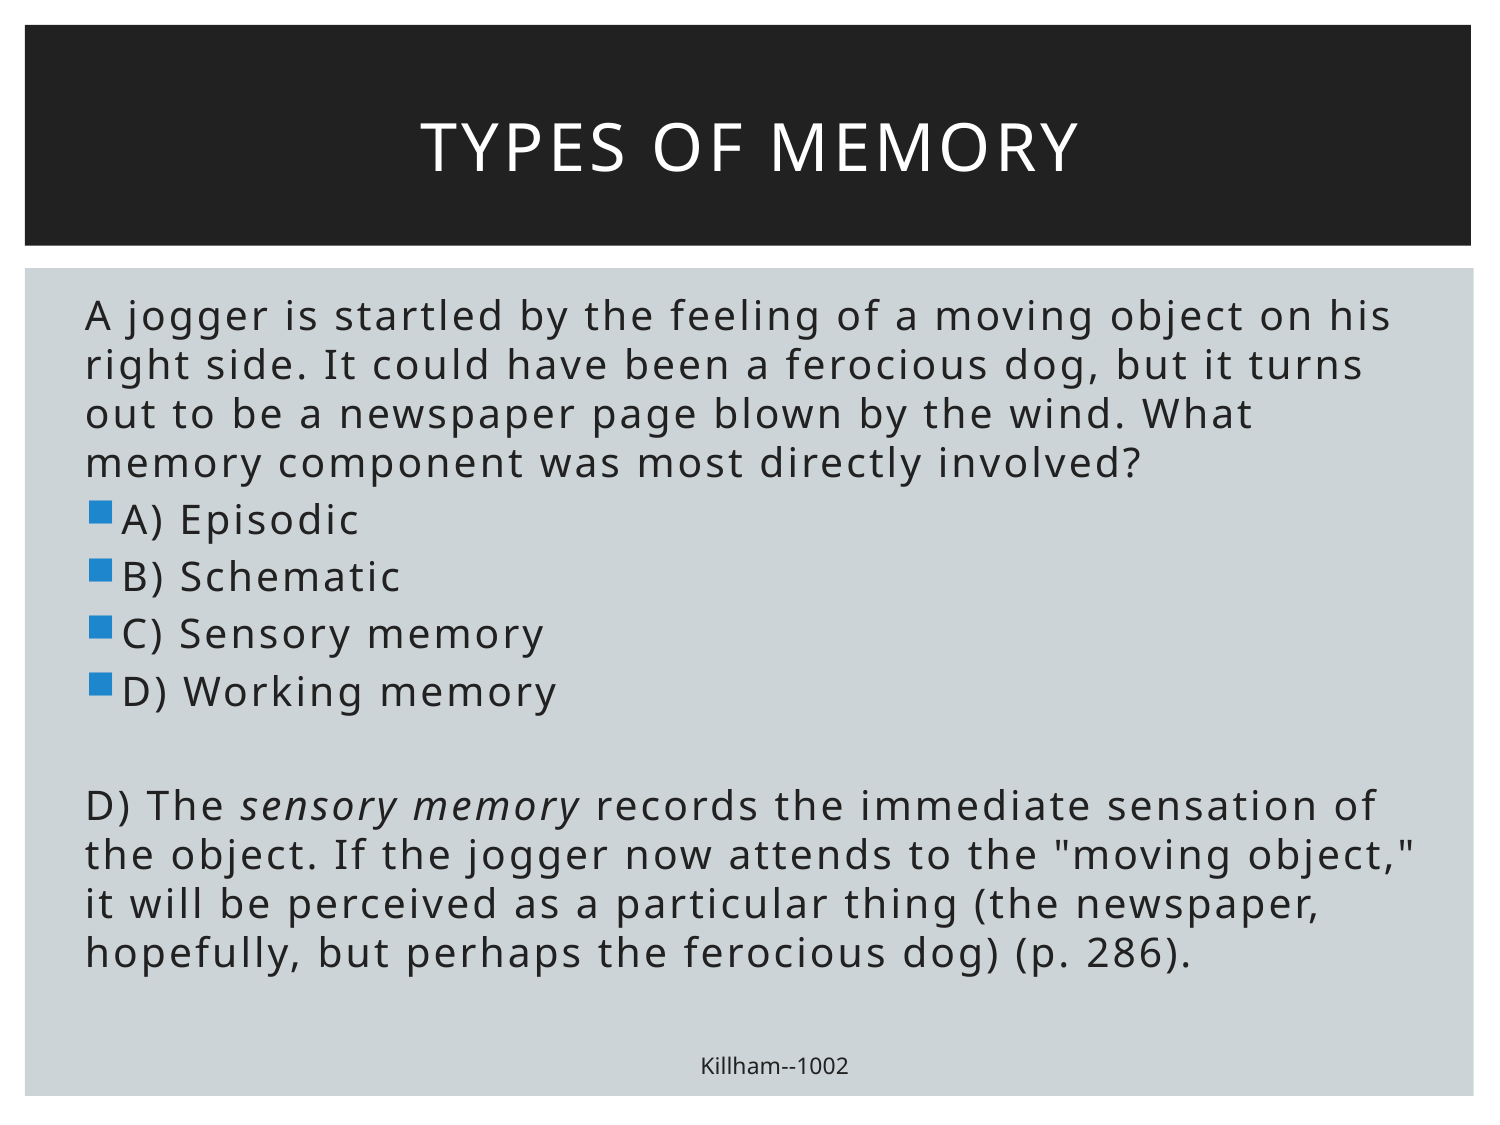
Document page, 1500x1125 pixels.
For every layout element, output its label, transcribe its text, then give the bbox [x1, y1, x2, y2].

title Types of Memory [62, 58, 1438, 232]
footer Killham--1002 [500, 1042, 1050, 1088]
list A jogger is startled by the feeling of a moving object on his right side. It could have been a ferocious dog, but it turns out to be a newspaper page blown by the wind. What memory component was most directly involved? A) Episodic B) Schematic C) Sensory memory D) Working memory D) The sensory memory records the immediate sensation of the object. If the jogger now attends to the "moving object," it will be perceived as a particular thing (the newspaper, hopefully, but perhaps the ferocious dog) (p. 286). [62, 281, 1442, 1005]
